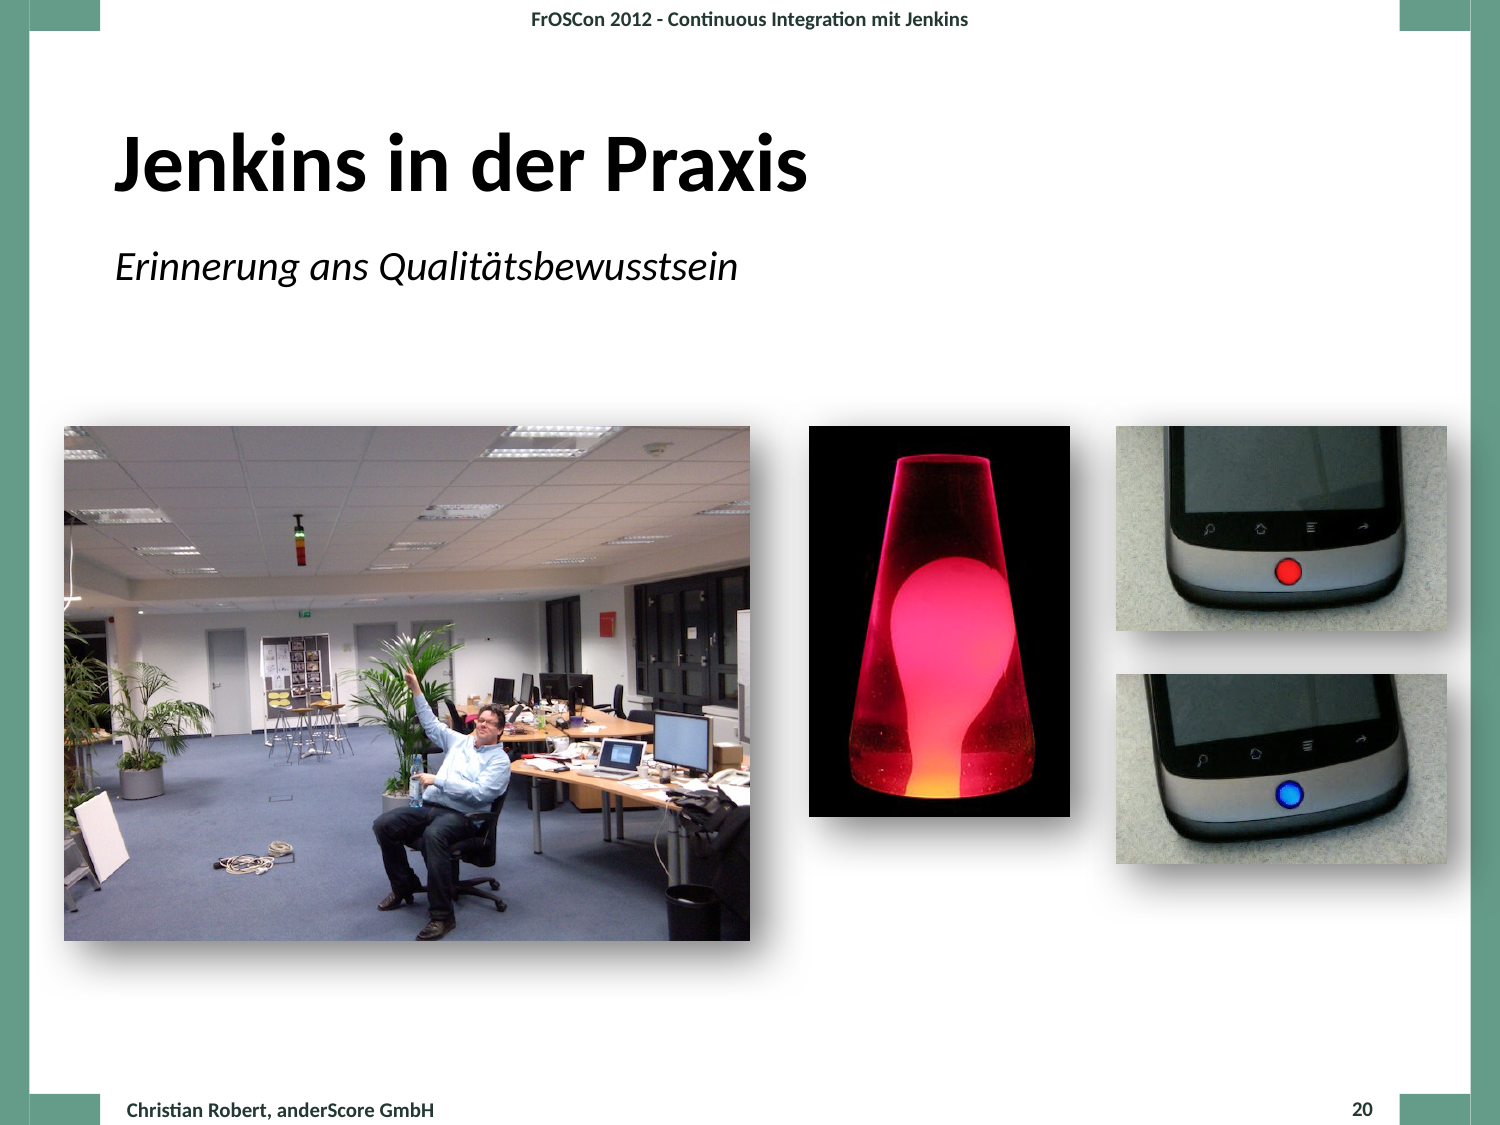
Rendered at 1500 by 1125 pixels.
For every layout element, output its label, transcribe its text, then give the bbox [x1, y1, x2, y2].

list Erinnerung ans Qualitätsbewusstsein [100, 231, 1400, 338]
picture [1115, 426, 1447, 631]
title Jenkins in der Praxis [100, 101, 1400, 220]
picture [64, 426, 751, 941]
picture [808, 426, 1070, 817]
slide_number Christian Robert, anderScore GmbH [112, 1092, 1069, 1125]
slide_number 20 [1074, 1092, 1388, 1124]
footer FrOSCon 2012 - Continuous Integration mit Jenkins [100, 2, 1400, 34]
picture [1115, 674, 1447, 864]
